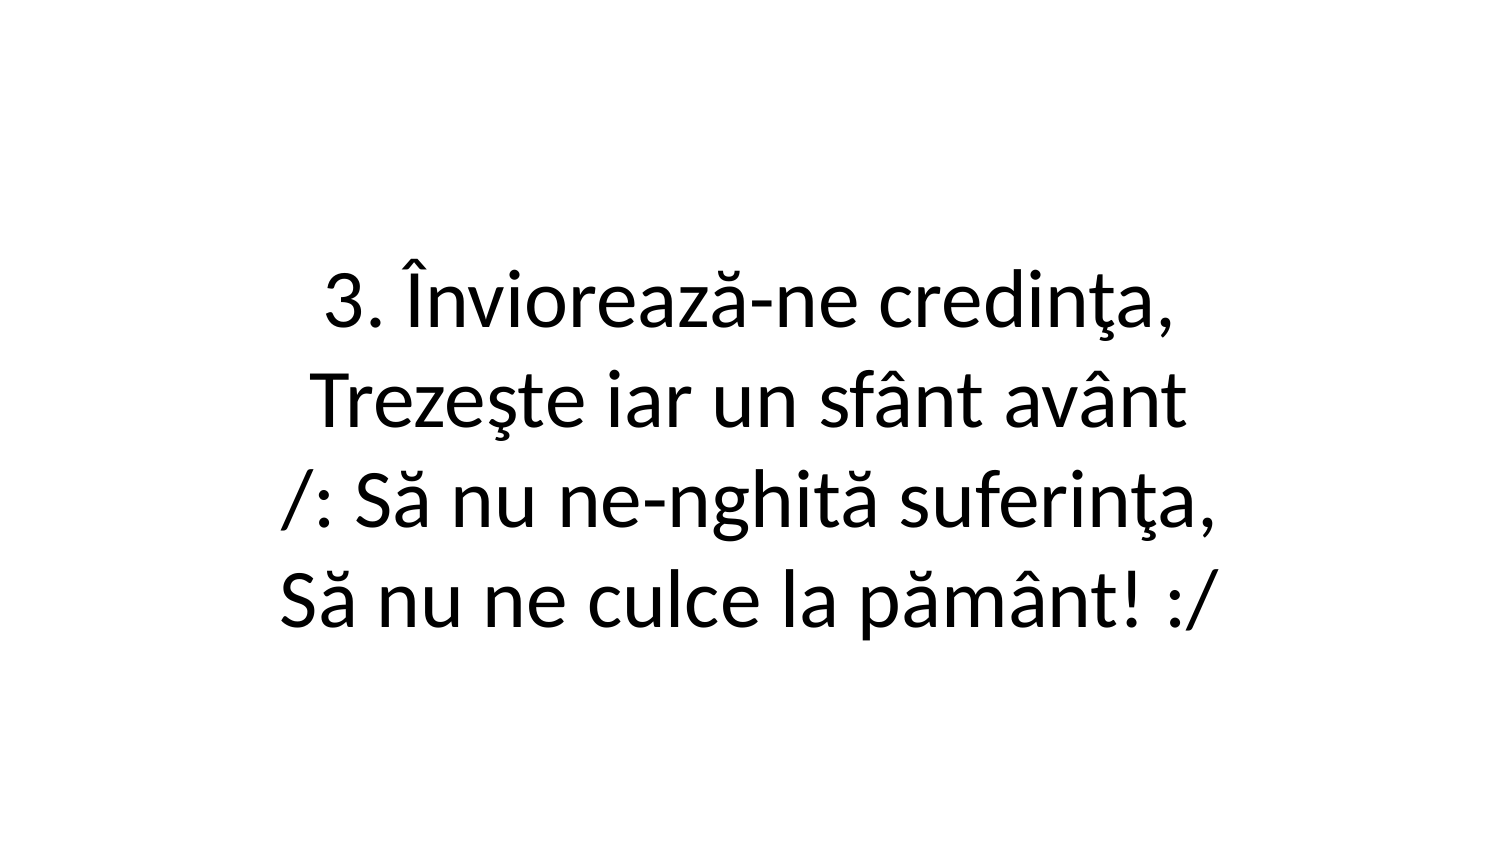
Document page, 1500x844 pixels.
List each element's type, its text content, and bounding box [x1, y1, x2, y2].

text_box 3. Înviorează-ne credinţa, Trezeşte iar un sfânt avânt /: Să nu ne-nghită suferinţa, Să nu ne culce la pământ! :/ [265, 192, 1235, 652]
